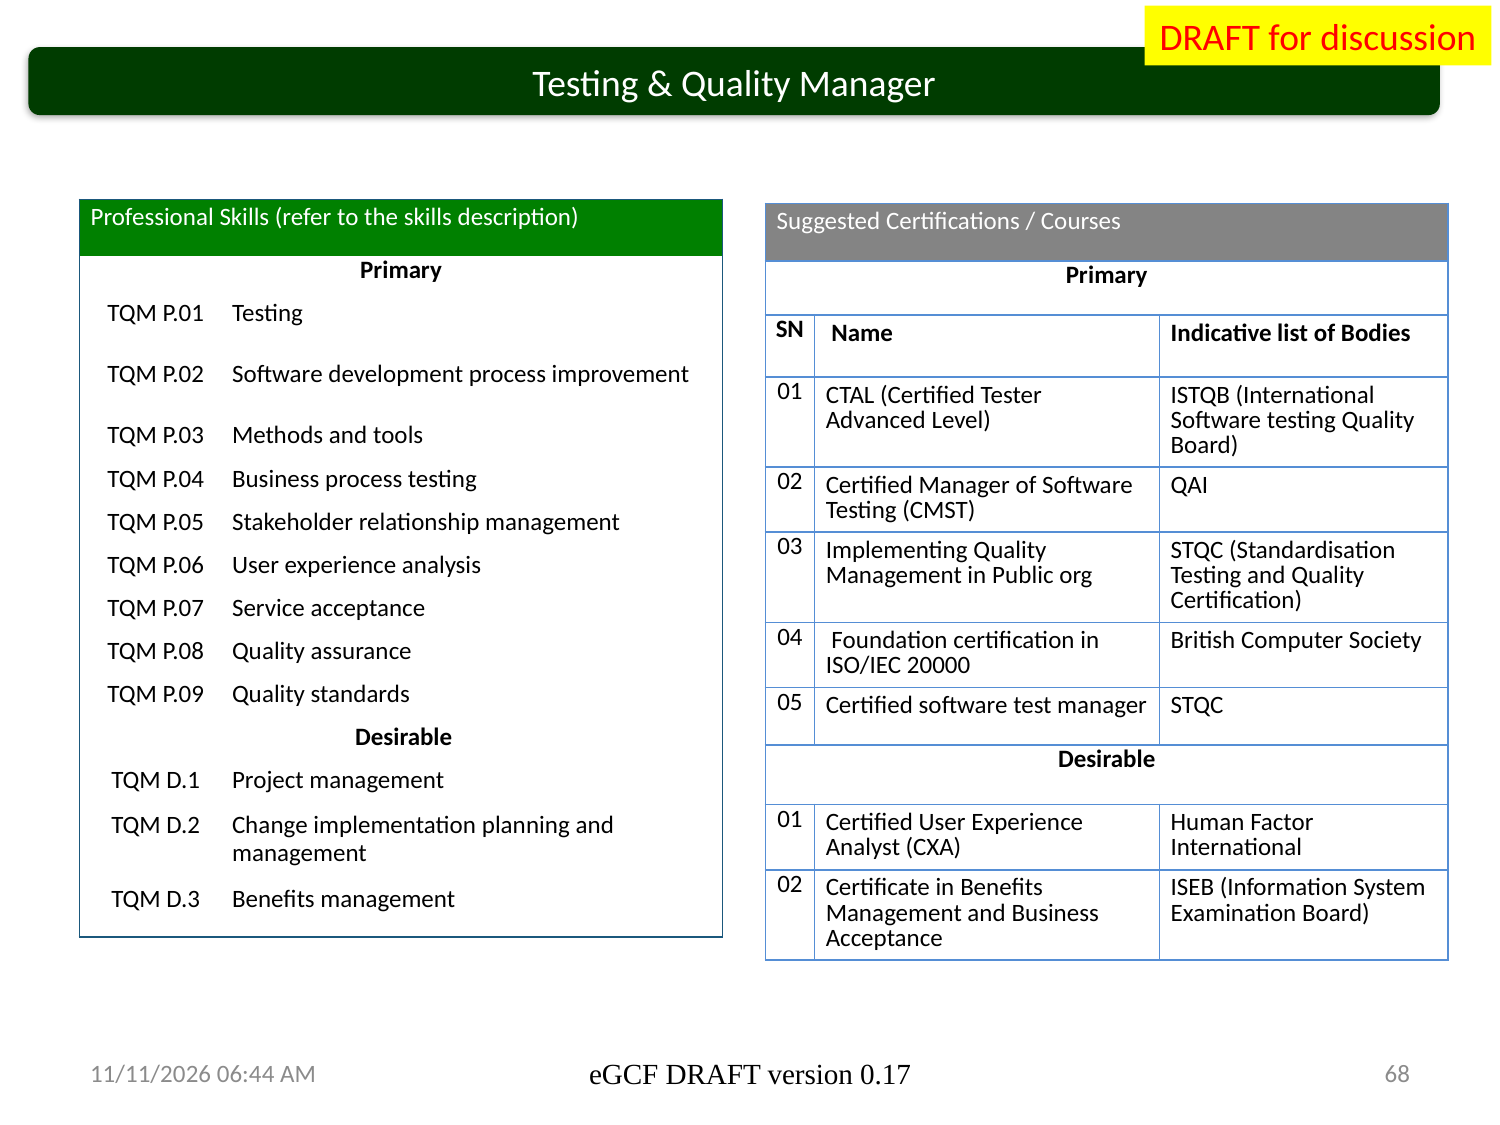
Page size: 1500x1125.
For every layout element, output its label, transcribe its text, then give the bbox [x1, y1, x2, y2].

table_cell Desirable [80, 723, 722, 766]
table_cell TQM P.02 [80, 360, 232, 421]
text_box DRAFT for discussion [1144, 5, 1492, 66]
table_cell TQM P.07 [80, 594, 232, 637]
table_cell TQM P.01 [80, 299, 232, 360]
table_cell CTAL (Certified Tester Advanced Level) [815, 378, 1159, 466]
table_cell Certified User Experience Analyst (CXA) [815, 805, 1159, 869]
table_cell 04 [766, 623, 814, 687]
table_cell 01 [767, 806, 813, 868]
table_cell TQM P.05 [80, 508, 232, 551]
table_cell TQM D.1 [80, 766, 232, 811]
table_cell Benefits management [232, 885, 722, 936]
table_header Suggested Certifications / Courses [766, 204, 1447, 260]
table_cell Implementing Quality Management in Public org [815, 533, 1159, 622]
footer eGCF DRAFT version 0.17 [512, 1042, 988, 1103]
table_cell Certified software test manager [815, 688, 1159, 744]
table_cell 05 [766, 688, 814, 744]
table_cell TQM P.03 [80, 421, 232, 465]
table_cell TQM D.2 [80, 811, 232, 885]
table_cell Name [815, 316, 1159, 376]
table_cell QAI [1160, 468, 1447, 531]
table_cell Change implementation planning and management [232, 811, 722, 885]
slide_number 68 [1074, 1042, 1425, 1103]
table_cell Quality assurance [232, 637, 722, 680]
table_cell User experience analysis [232, 551, 722, 594]
table_cell Service acceptance [232, 594, 722, 637]
table_cell Stakeholder relationship management [232, 508, 722, 551]
table_cell 01 [766, 378, 814, 466]
table_cell Primary [766, 262, 1447, 314]
table_cell Certificate in Benefits Management and Business Acceptance [815, 871, 1159, 959]
table_cell SN [766, 316, 814, 376]
table_cell British Computer Society [1160, 623, 1447, 687]
table_cell 03 [766, 533, 814, 622]
table_cell Certified Manager of Software Testing (CMST) [815, 468, 1159, 531]
table_cell Quality standards [232, 680, 722, 723]
table_cell Foundation certification in ISO/IEC 20000 [815, 623, 1159, 687]
table_cell STQC [1160, 688, 1447, 744]
table_cell TQM P.04 [80, 465, 232, 508]
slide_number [75, 1042, 425, 1103]
table_cell TQM P.09 [80, 680, 232, 723]
table_cell Human Factor International [1160, 805, 1447, 869]
table_cell ISEB (Information System Examination Board) [1160, 871, 1447, 959]
table_cell TQM D.3 [80, 885, 232, 936]
table_header Professional Skills (refer to the skills description) [80, 200, 722, 256]
table_cell TQM P.06 [80, 551, 232, 594]
table_cell 02 [766, 468, 814, 531]
table_cell Indicative list of Bodies [1160, 316, 1447, 376]
table_cell Business process testing [232, 465, 722, 508]
table_cell STQC (Standardisation Testing and Quality Certification) [1160, 533, 1447, 622]
table_cell ISTQB (International Software testing Quality Board) [1160, 378, 1447, 466]
table_cell Methods and tools [232, 421, 722, 465]
table_cell TQM P.08 [80, 637, 232, 680]
table_cell Project management [232, 766, 722, 811]
table_cell Testing [232, 299, 722, 360]
table_cell Software development process improvement [232, 360, 722, 421]
text_box Testing & Quality Manager [27, 46, 1441, 116]
table_cell Desirable [766, 746, 1447, 804]
table_cell Primary [80, 256, 722, 299]
table_cell 02 [766, 871, 814, 959]
